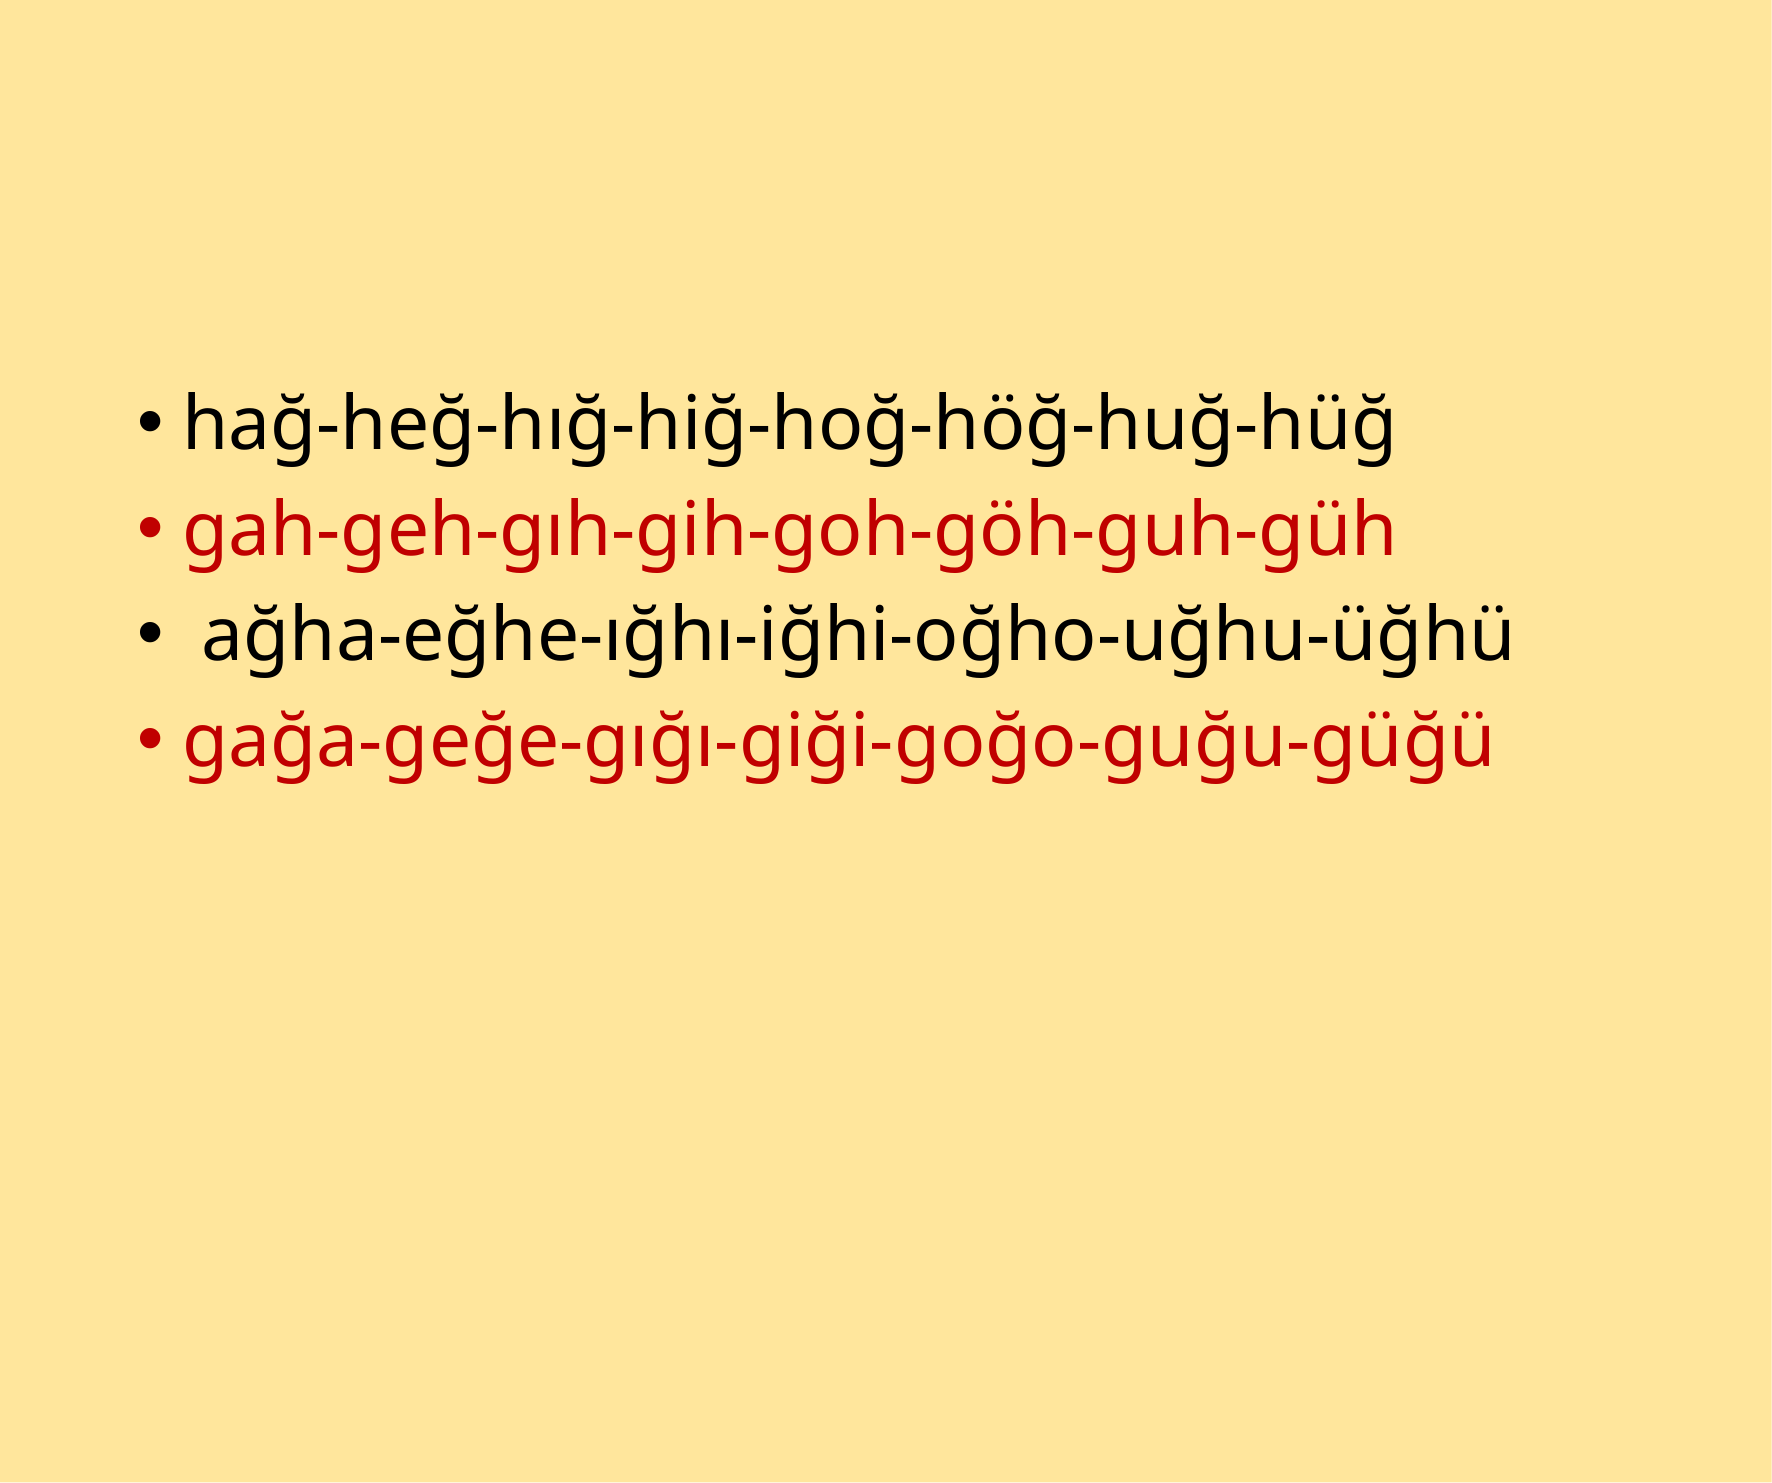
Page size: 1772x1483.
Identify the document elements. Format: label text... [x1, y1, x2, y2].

list hağ-heğ-hığ-hiğ-hoğ-höğ-huğ-hüğ gah-geh-gıh-gih-goh-göh-guh-güh ağha-eğhe-ığhı-iğhi-oğho-uğhu-üğhü gağa-geğe-gığı-giği-goğo-guğu-güğü [123, 377, 1713, 963]
